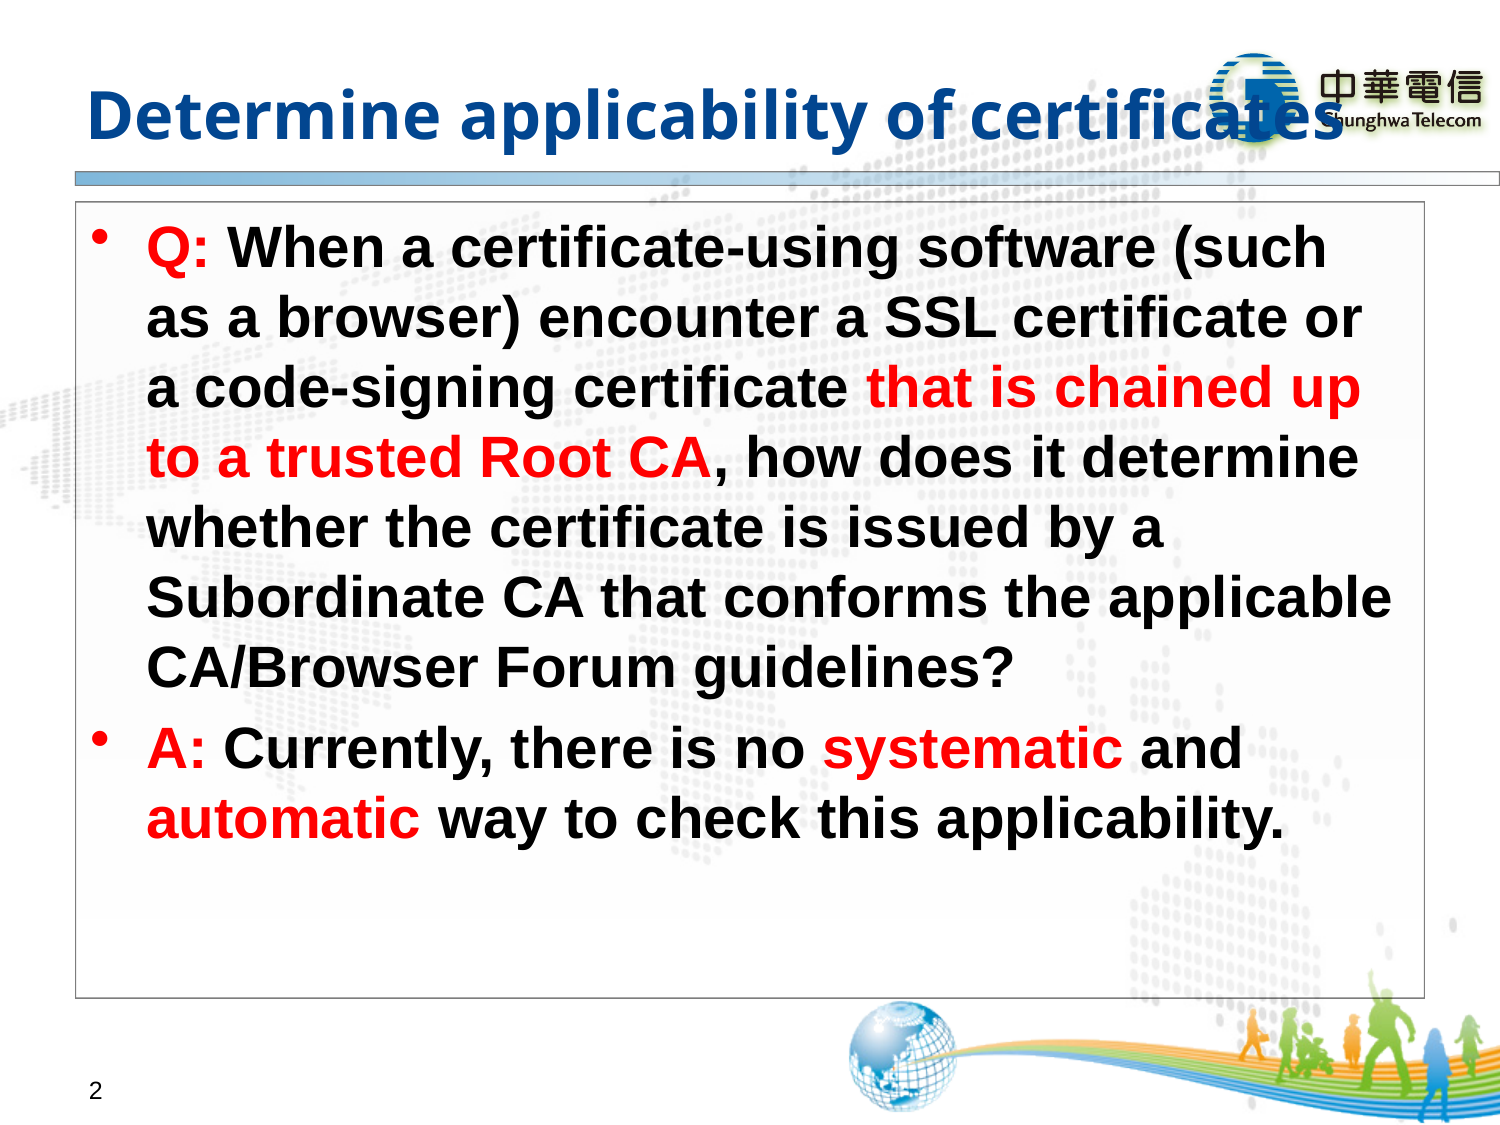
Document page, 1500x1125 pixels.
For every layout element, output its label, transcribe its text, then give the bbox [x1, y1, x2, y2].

picture [1424, 1112, 1441, 1116]
title Determine applicability of certificates [70, 42, 1425, 184]
picture [1426, 1106, 1442, 1110]
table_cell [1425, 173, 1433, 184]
picture [0, 0, 1500, 1125]
slide_number 2 [73, 1066, 425, 1106]
list Q: When a certificate-using software (such as a browser) encounter a SSL certificate or a code-signing certificate that is chained up to a trusted Root CA, how does it determine whether the certificate is issued by a Subordinate CA that conforms the applicable CA/Browser Forum guidelines? A: Currently, there is no systematic and automatic way to check this applicability. [74, 201, 1426, 999]
